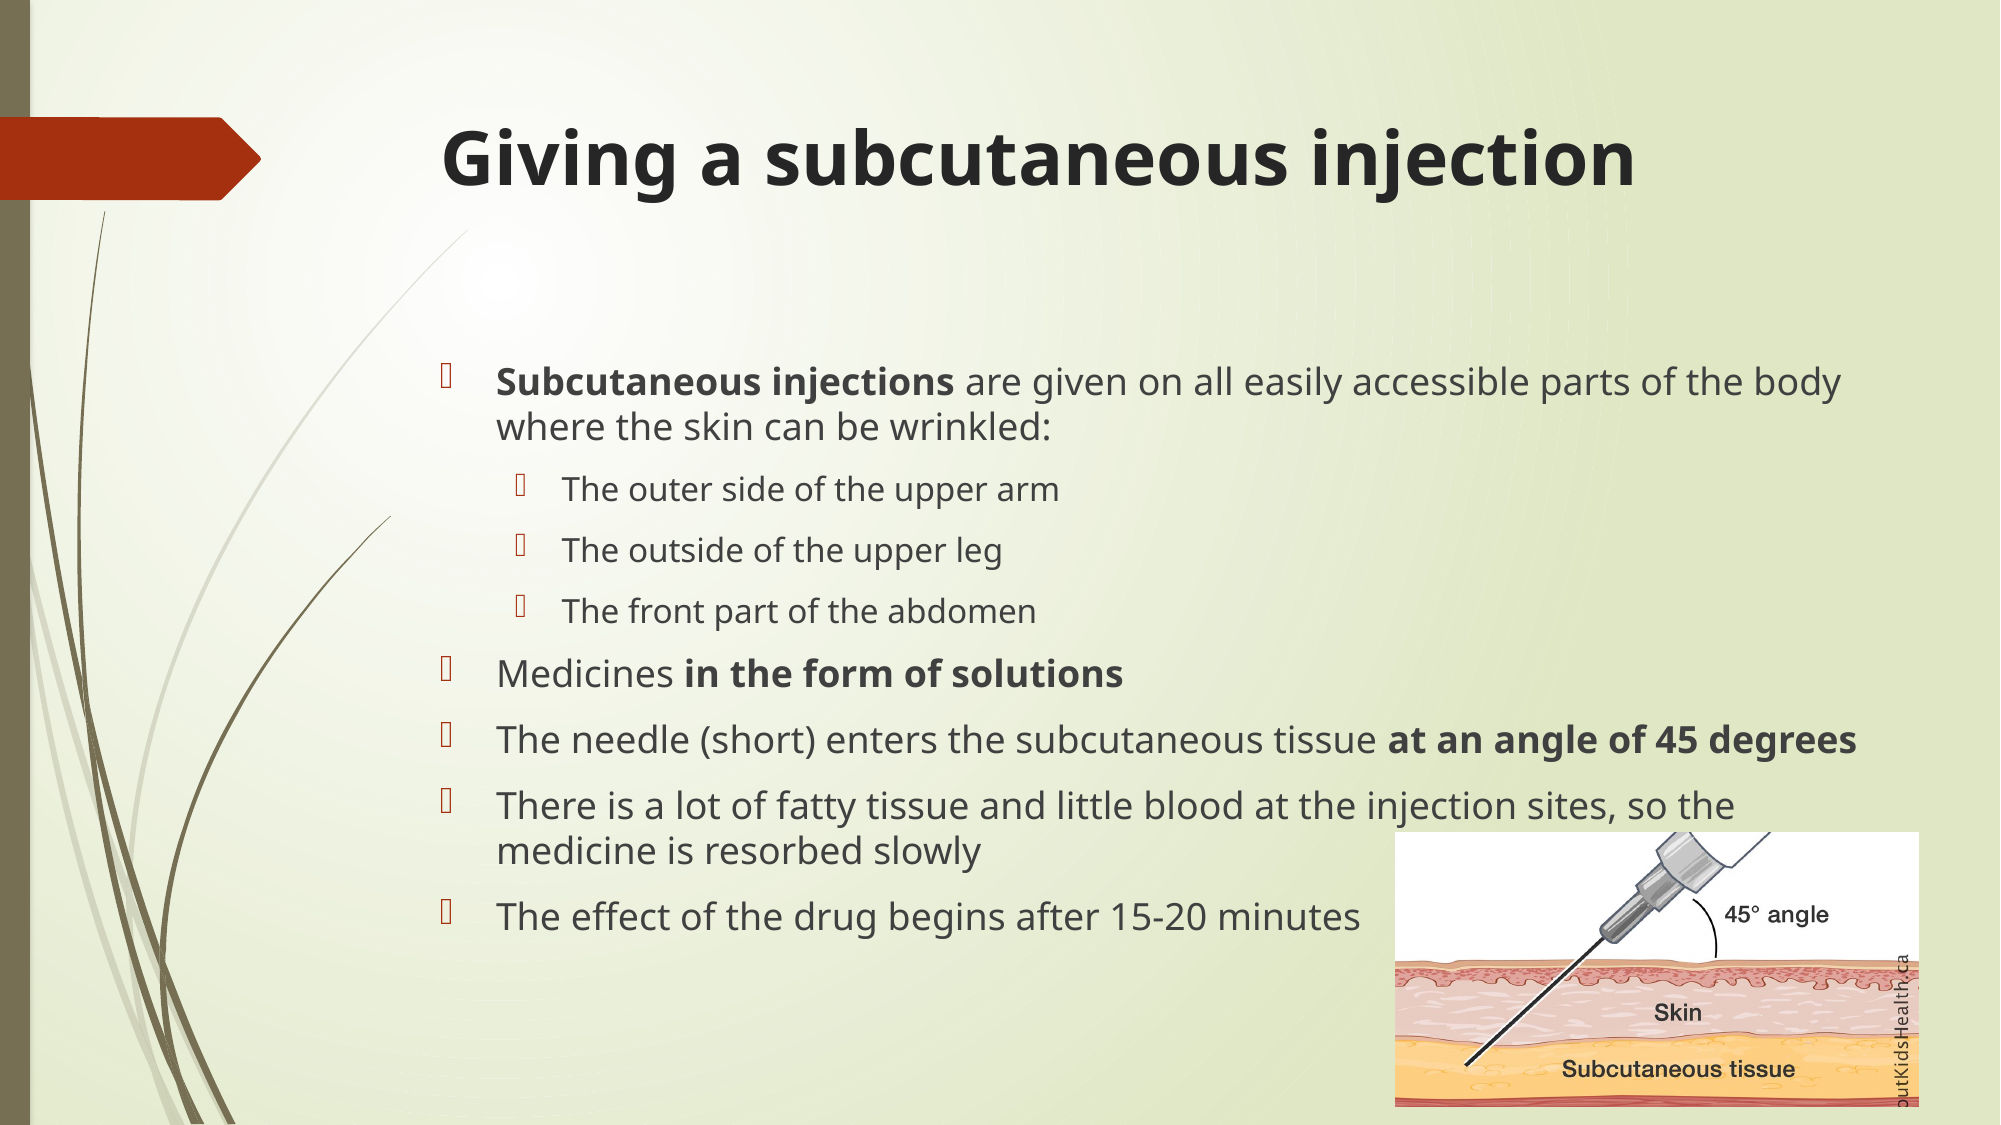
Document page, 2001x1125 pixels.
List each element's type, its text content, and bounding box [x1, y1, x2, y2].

picture [1395, 831, 1919, 1108]
list Subcutaneous injections are given on all easily accessible parts of the body where the skin can be wrinkled: The outer side of the upper arm The outside of the upper leg The front part of the abdomen Medicines in the form of solutions The needle (short) enters the subcutaneous tissue at an angle of 45 degrees There is a lot of fatty tissue and little blood at the injection sites, so the medicine is resorbed slowly The effect of the drug begins after 15-20 minutes [424, 350, 1888, 970]
title Giving a subcutaneous injection [425, 102, 1888, 313]
